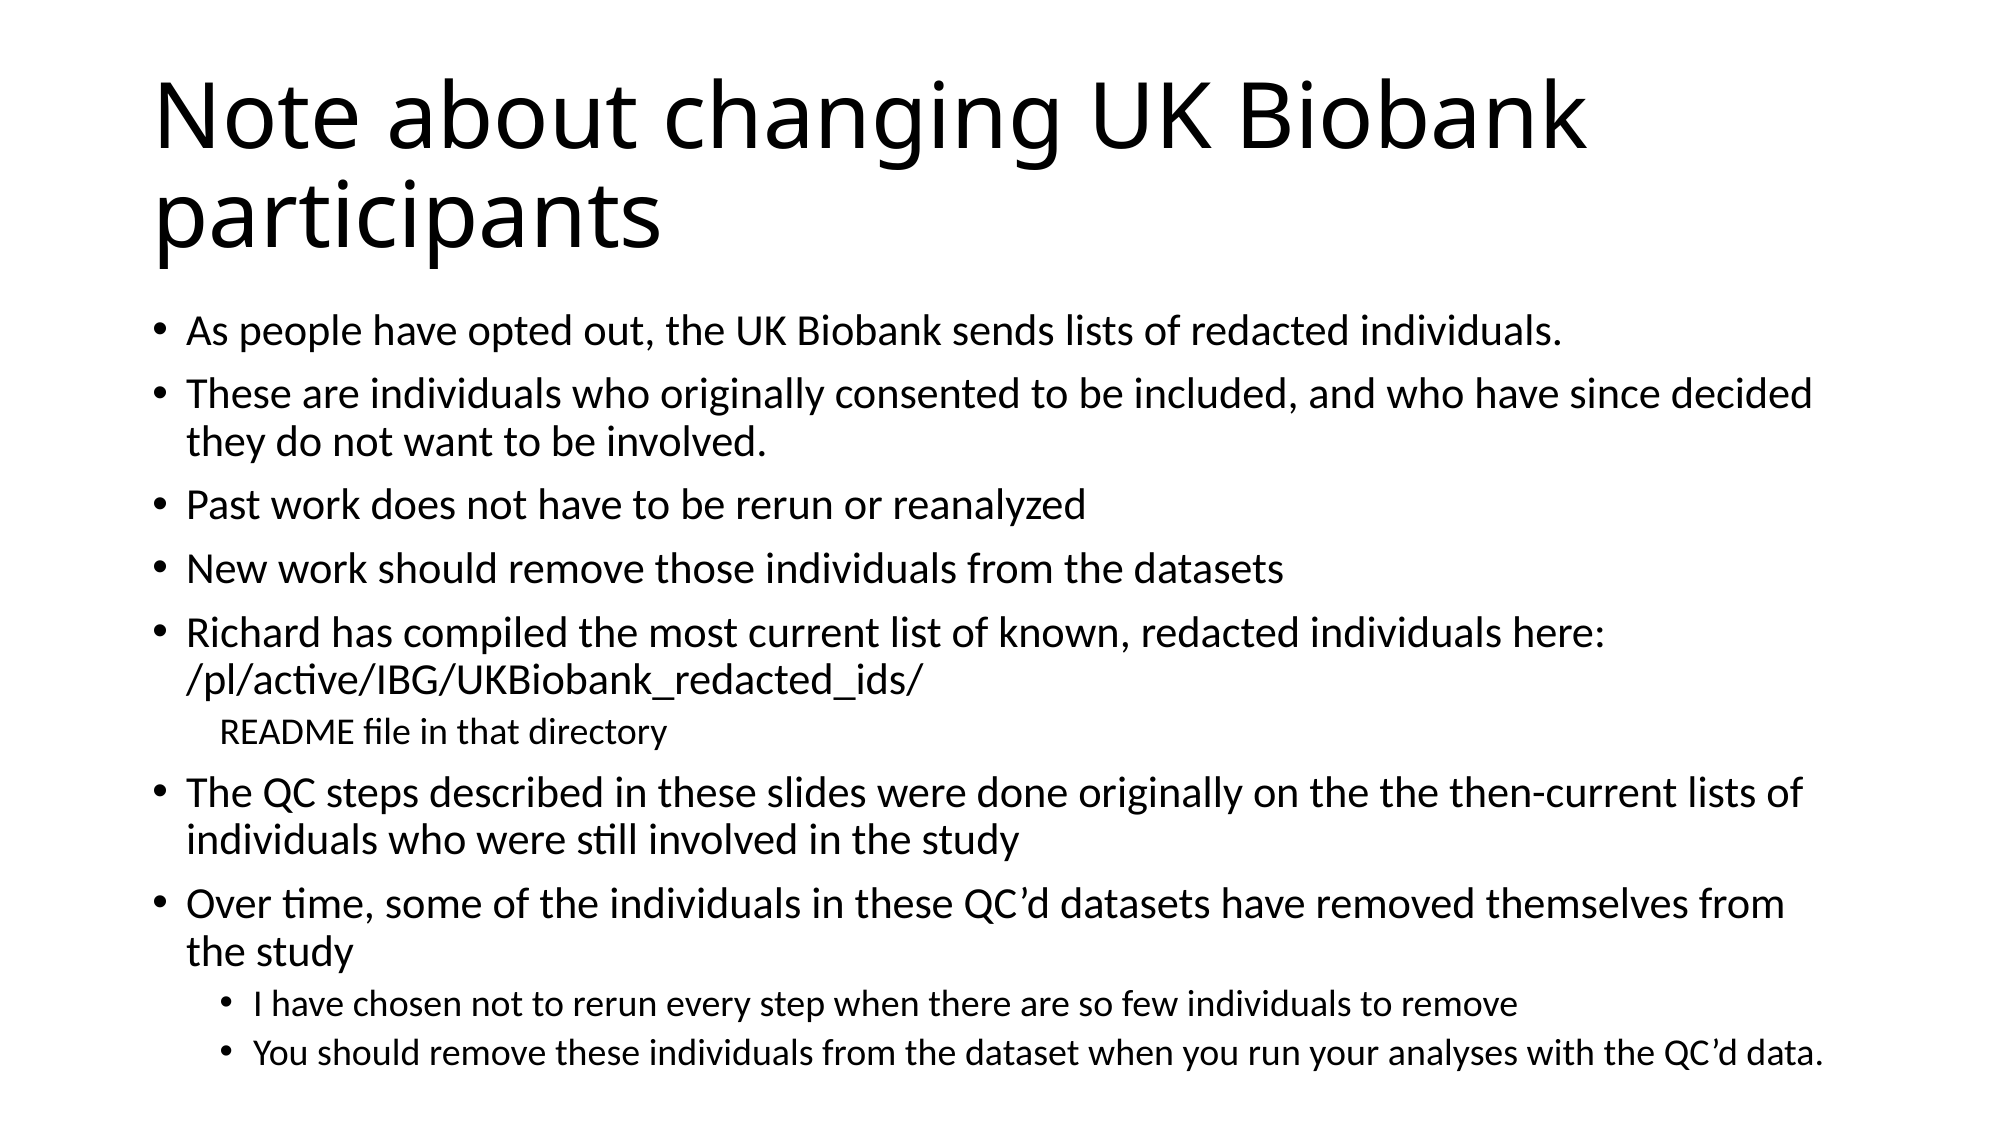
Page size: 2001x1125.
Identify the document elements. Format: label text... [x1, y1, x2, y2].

list As people have opted out, the UK Biobank sends lists of redacted individuals. These are individuals who originally consented to be included, and who have since decided they do not want to be involved. Past work does not have to be rerun or reanalyzed New work should remove those individuals from the datasets Richard has compiled the most current list of known, redacted individuals here: /pl/active/IBG/UKBiobank_redacted_ids/ README file in that directory The QC steps described in these slides were done originally on the the then-current lists of individuals who were still involved in the study Over time, some of the individuals in these QC’d datasets have removed themselves from the study I have chosen not to rerun every step when there are so few individuals to remove You should remove these individuals from the dataset when you run your analyses with the QC’d data. [137, 299, 1863, 1125]
title Note about changing UK Biobank participants [137, 59, 1863, 278]
